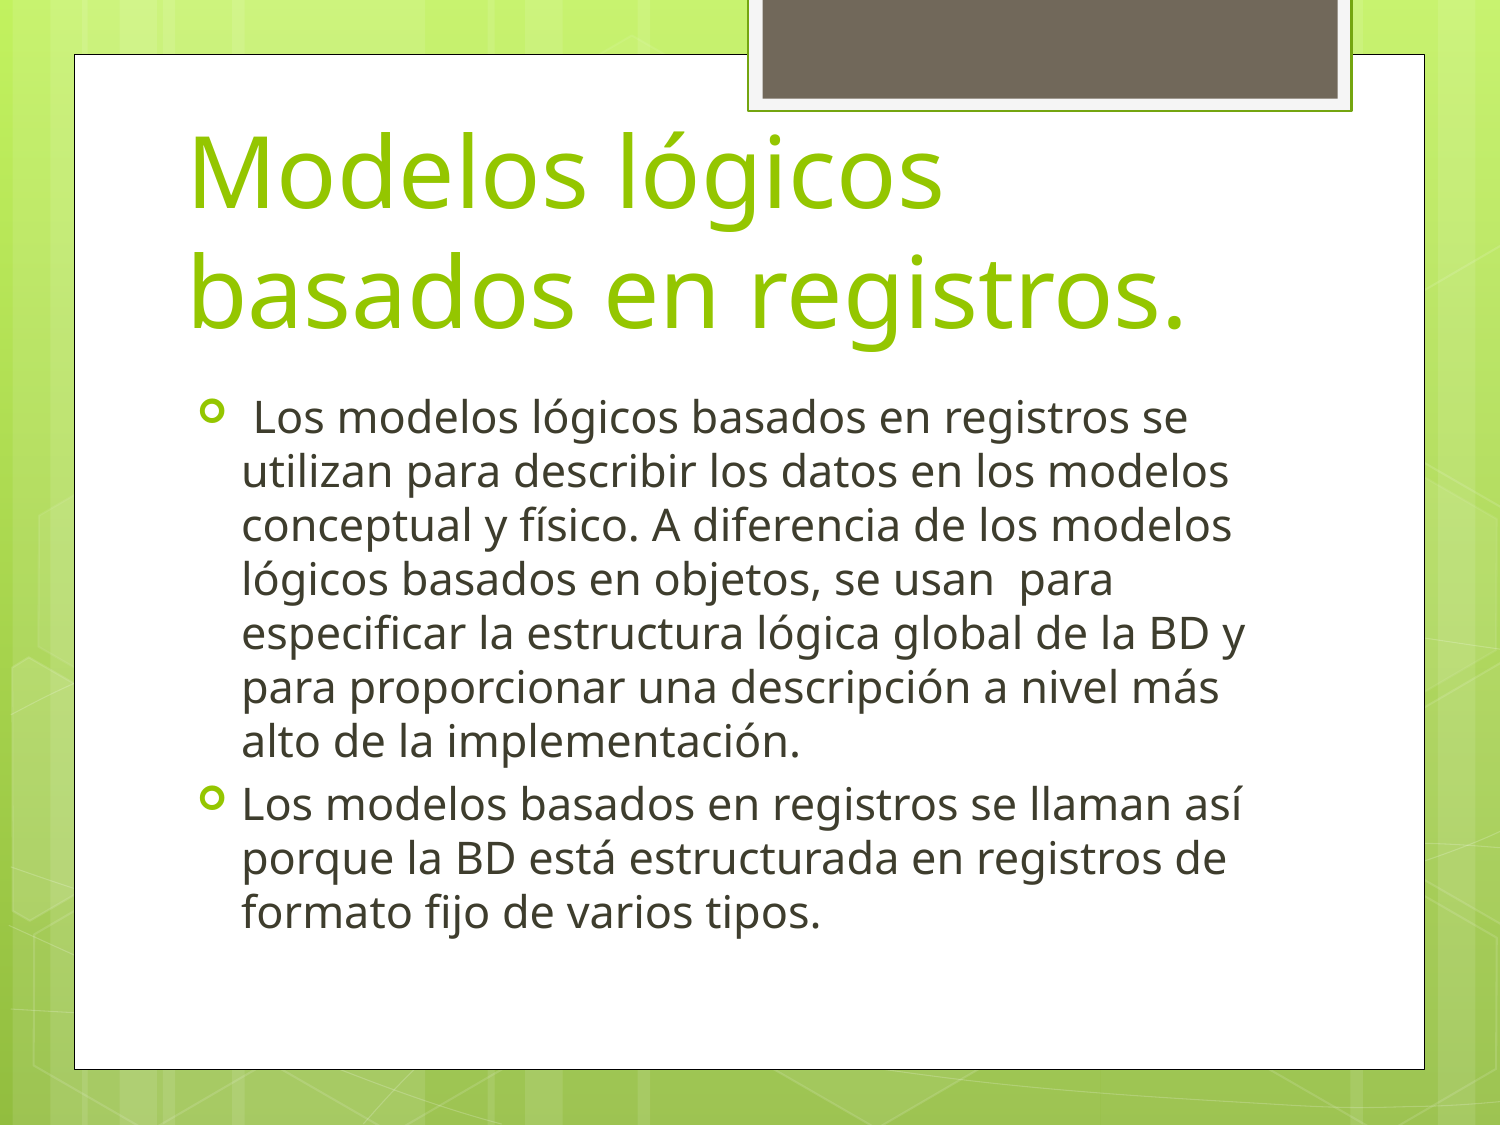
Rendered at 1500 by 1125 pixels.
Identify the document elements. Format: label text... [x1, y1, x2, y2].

list Los modelos lógicos basados en registros se utilizan para describir los datos en los modelos conceptual y físico. A diferencia de los modelos lógicos basados en objetos, se usan para especificar la estructura lógica global de la BD y para proporcionar una descripción a nivel más alto de la implementación. Los modelos basados en registros se llaman así porque la BD está estructurada en registros de formato fijo de varios tipos. [171, 381, 1283, 957]
title Modelos lógicos basados en registros. [171, 168, 1324, 357]
